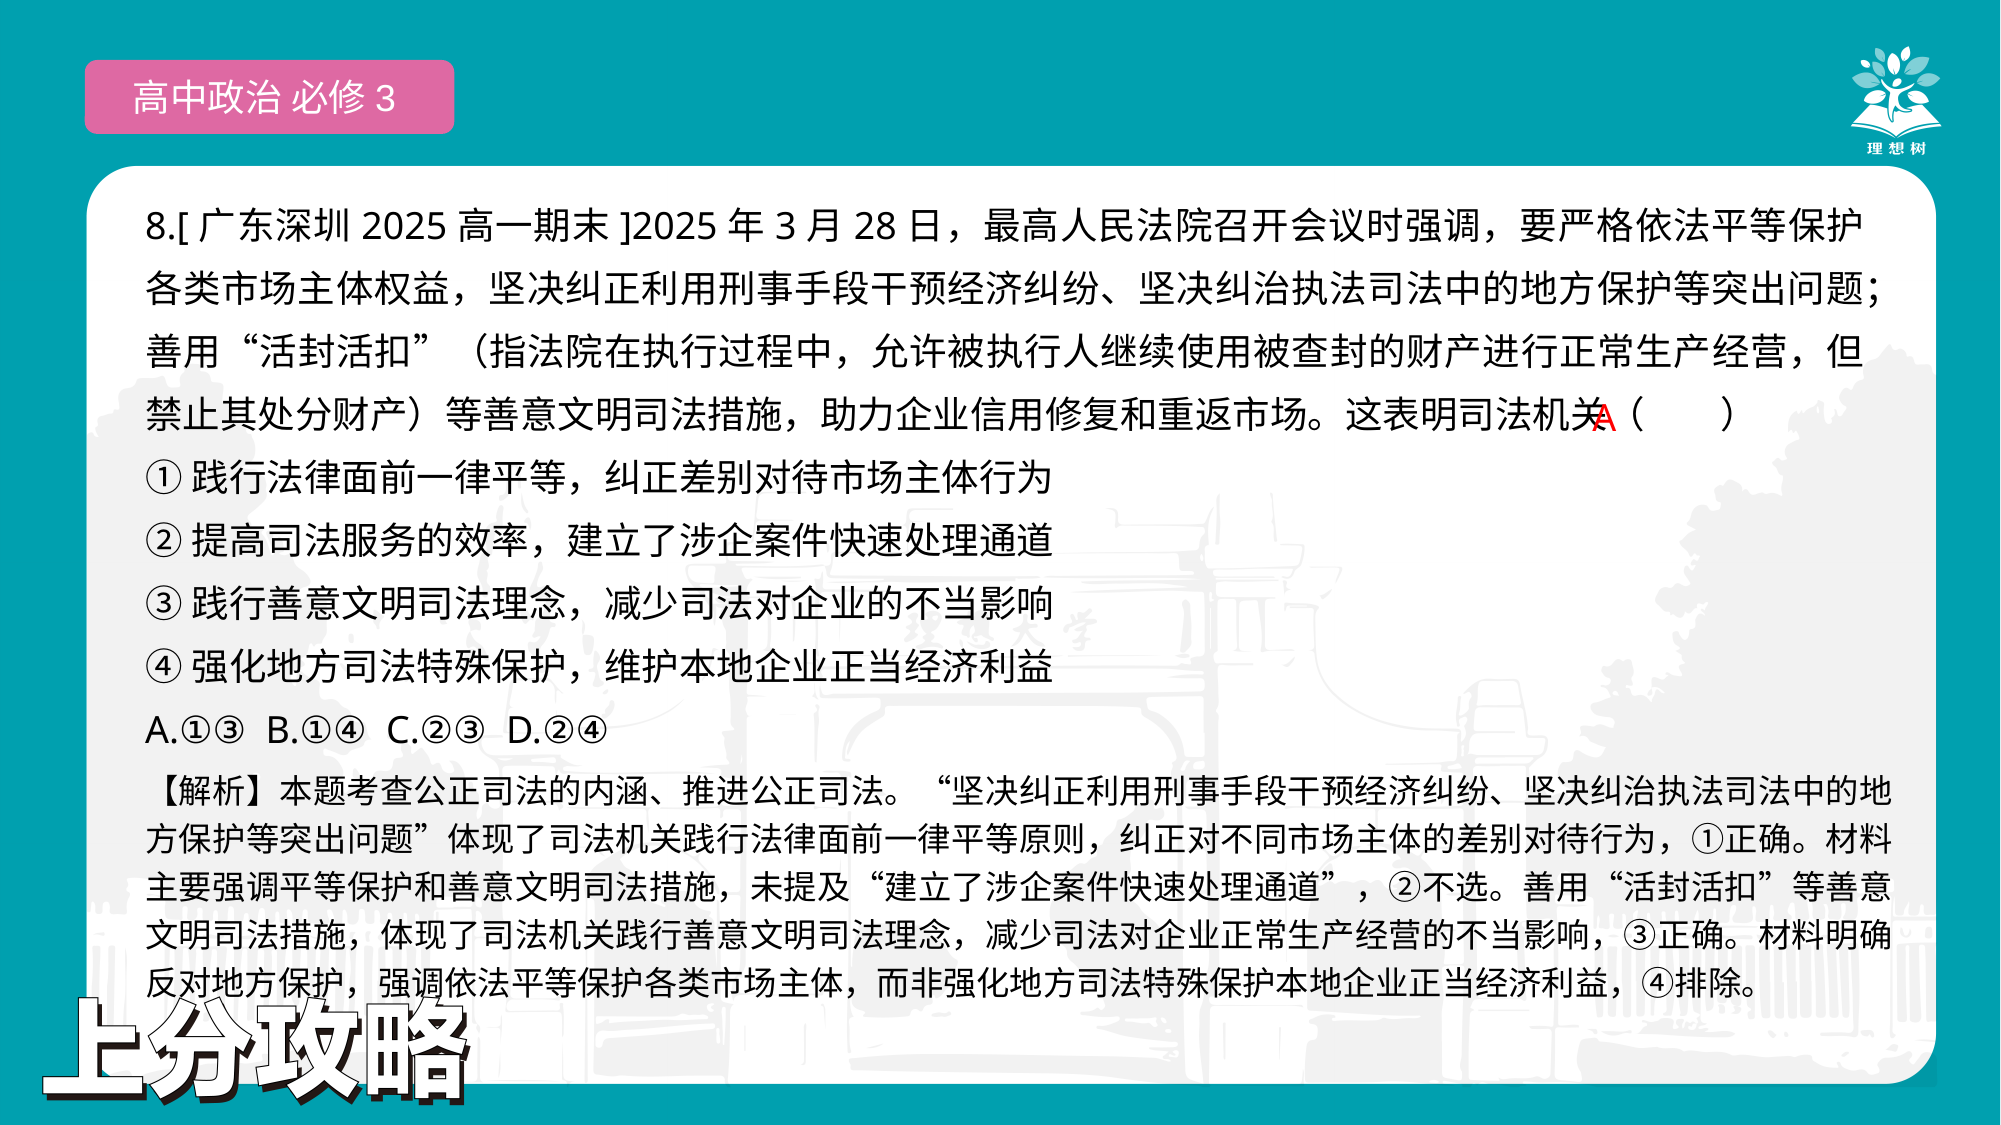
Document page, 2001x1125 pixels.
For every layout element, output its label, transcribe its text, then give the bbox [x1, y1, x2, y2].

text_box A [1567, 364, 1685, 447]
text_box 8.[广东深圳2025高一期末]2025年3月28日，最高人民法院召开会议时强调，要严格依法平等保护各类市场主体权益，坚决纠正利用刑事手段干预经济纠纷、坚决纠治执法司法中的地方保护等突出问题；善用“活封活扣”（指法院在执行过程中，允许被执行人继续使用被查封的财产进行正常生产经营，但禁止其处分财产）等善意文明司法措施，助力企业信用修复和重返市场。这表明司法机关（ ） ①践行法律面前一律平等，纠正差别对待市场主体行为 ②提高司法服务的效率，建立了涉企案件快速处理通道 ③践行善意文明司法理念，减少司法对企业的不当影响 ④强化地方司法特殊保护，维护本地企业正当经济利益 A.①③ B.①④ C.②③ D.②④ [130, 177, 1880, 755]
text_box 【解析】本题考查公正司法的内涵、推进公正司法。“坚决纠正利用刑事手段干预经济纠纷、坚决纠治执法司法中的地方保护等突出问题”体现了司法机关践行法律面前一律平等原则，纠正对不同市场主体的差别对待行为，①正确。材料主要强调平等保护和善意文明司法措施，未提及“建立了涉企案件快速处理通道”，②不选。善用“活封活扣”等善意文明司法措施，体现了司法机关践行善意文明司法理念，减少司法对企业正常生产经营的不当影响，③正确。材料明确反对地方保护，强调依法平等保护各类市场主体，而非强化地方司法特殊保护本地企业正当经济利益，④排除。 [130, 755, 1908, 1010]
text_box 高中政治 必修3 [83, 58, 456, 135]
picture [0, 0, 2001, 1125]
